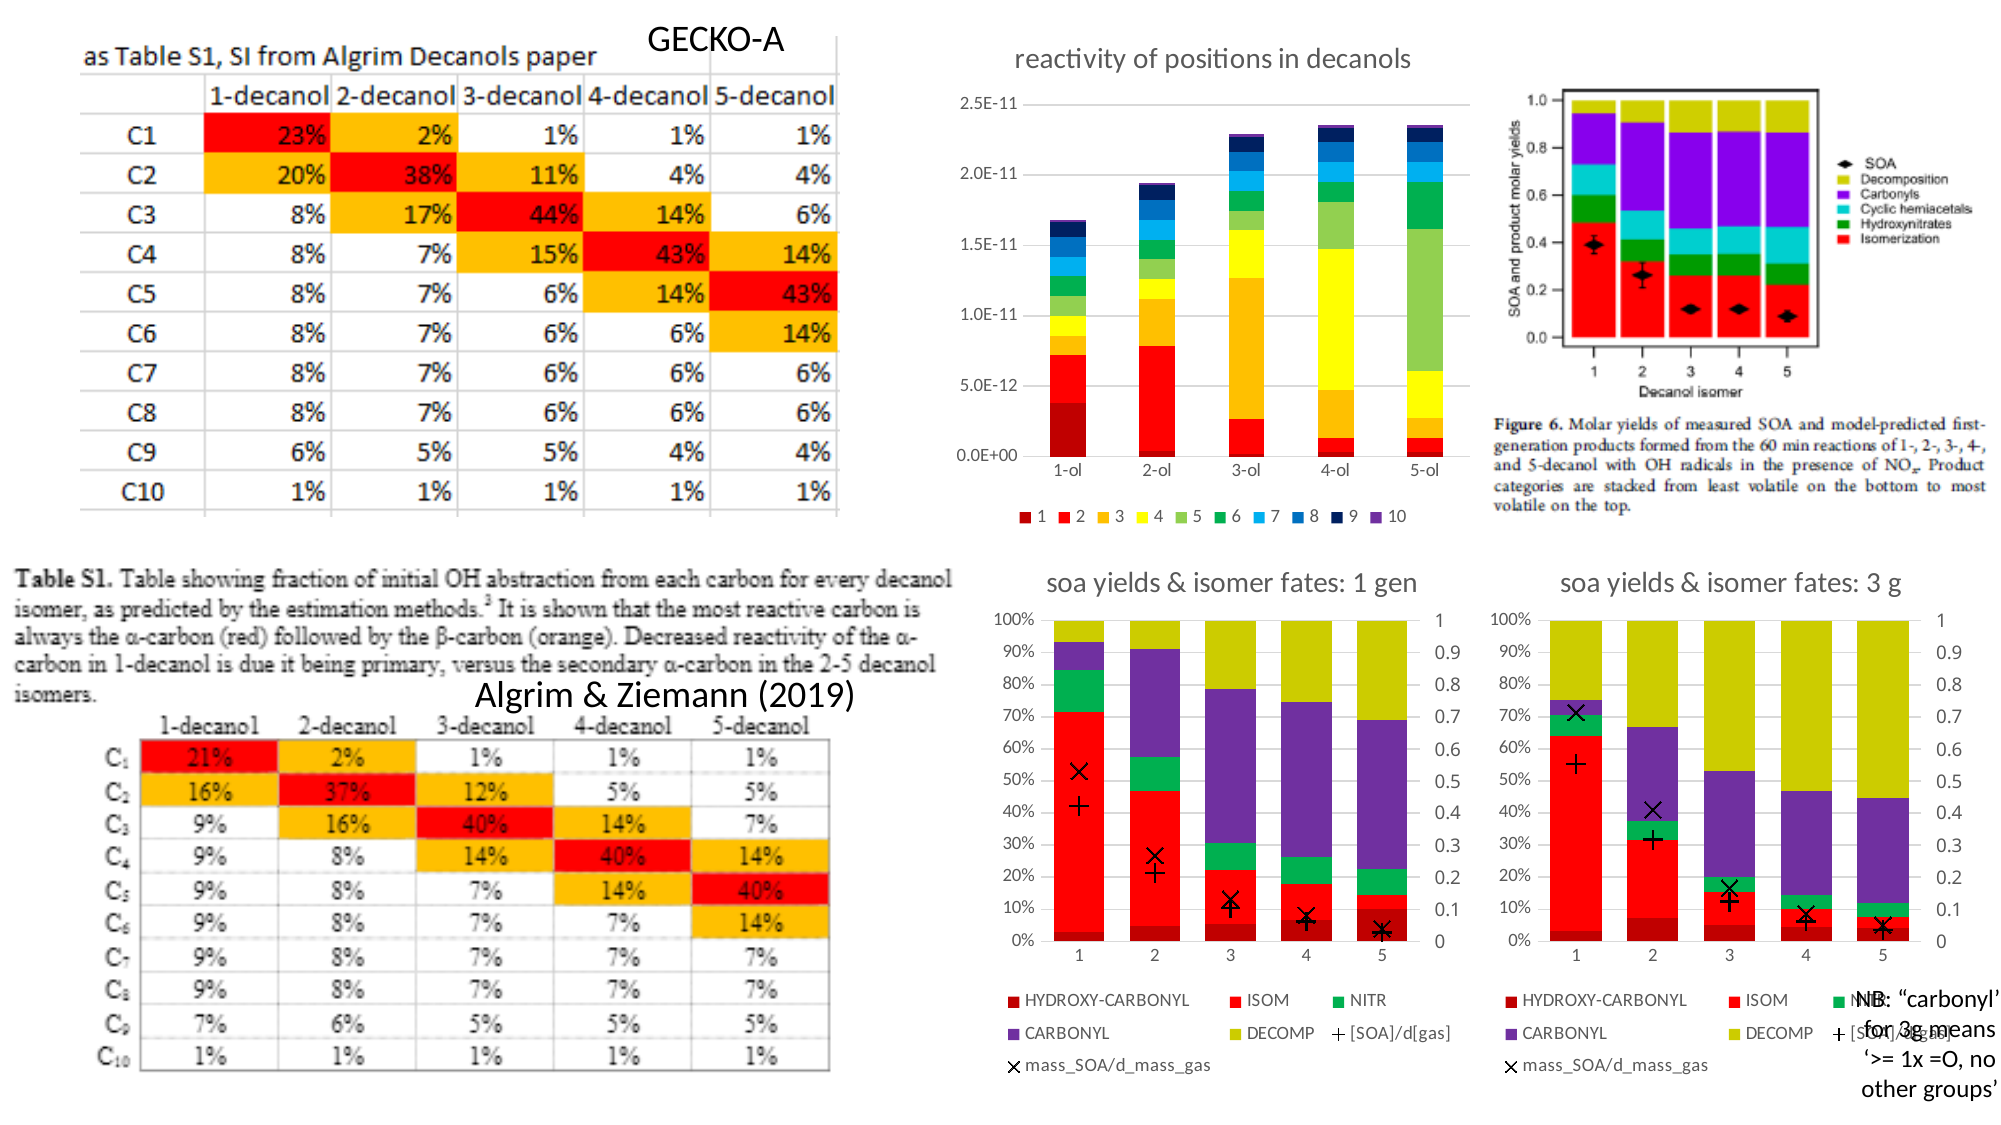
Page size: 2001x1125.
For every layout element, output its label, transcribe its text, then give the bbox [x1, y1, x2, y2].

text_box GECKO-A [632, 6, 888, 67]
picture [79, 36, 840, 517]
chart [984, 542, 1983, 1103]
picture [0, 551, 964, 1093]
text_box NB: “carbonyl” for 3g means ‘>= 1x =O, no other groups’ [1839, 975, 2000, 1110]
chart [945, 19, 1481, 534]
picture [1491, 81, 2000, 524]
